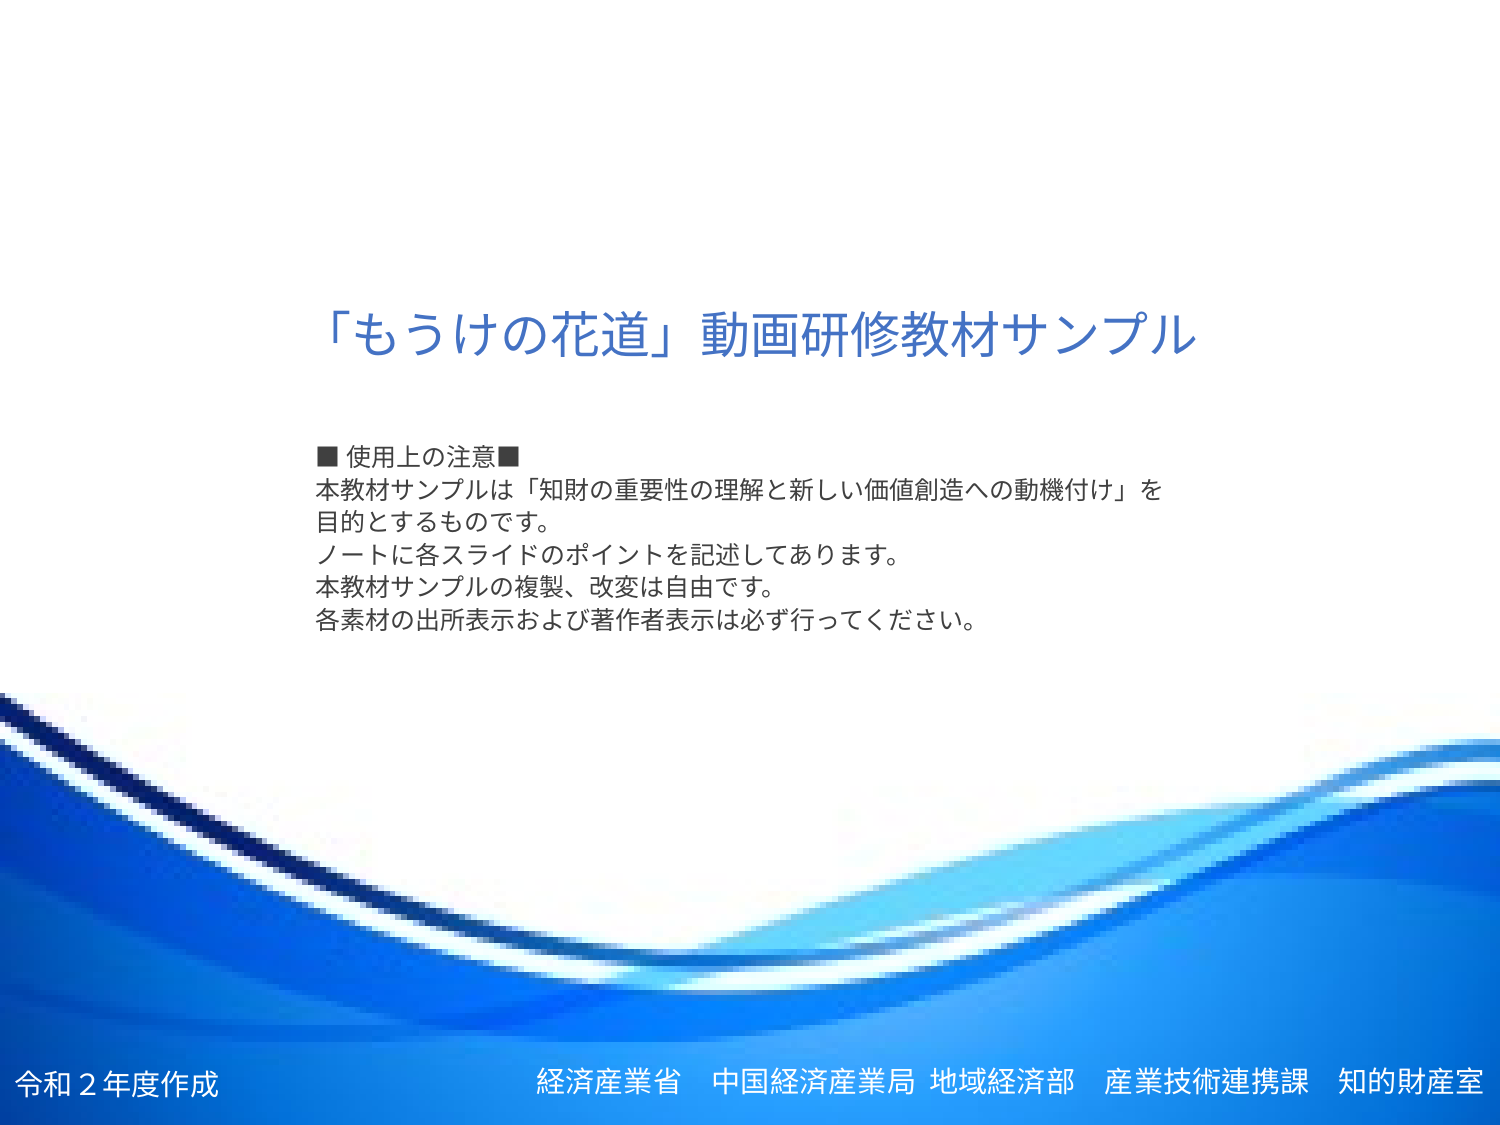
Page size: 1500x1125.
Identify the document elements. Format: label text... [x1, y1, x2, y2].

text_box 「もうけの花道」動画研修教材サンプル [233, 290, 1266, 371]
picture [0, 693, 1500, 1125]
text_box ■使用上の注意■ 本教材サンプルは「知財の重要性の理解と新しい価値創造への動機付け」を目的とするものです。 ノートに各スライドのポイントを記述してあります。 本教材サンプルの複製、改変は自由です。 各素材の出所表示および著作者表示は必ず行ってください。 [300, 431, 1199, 675]
